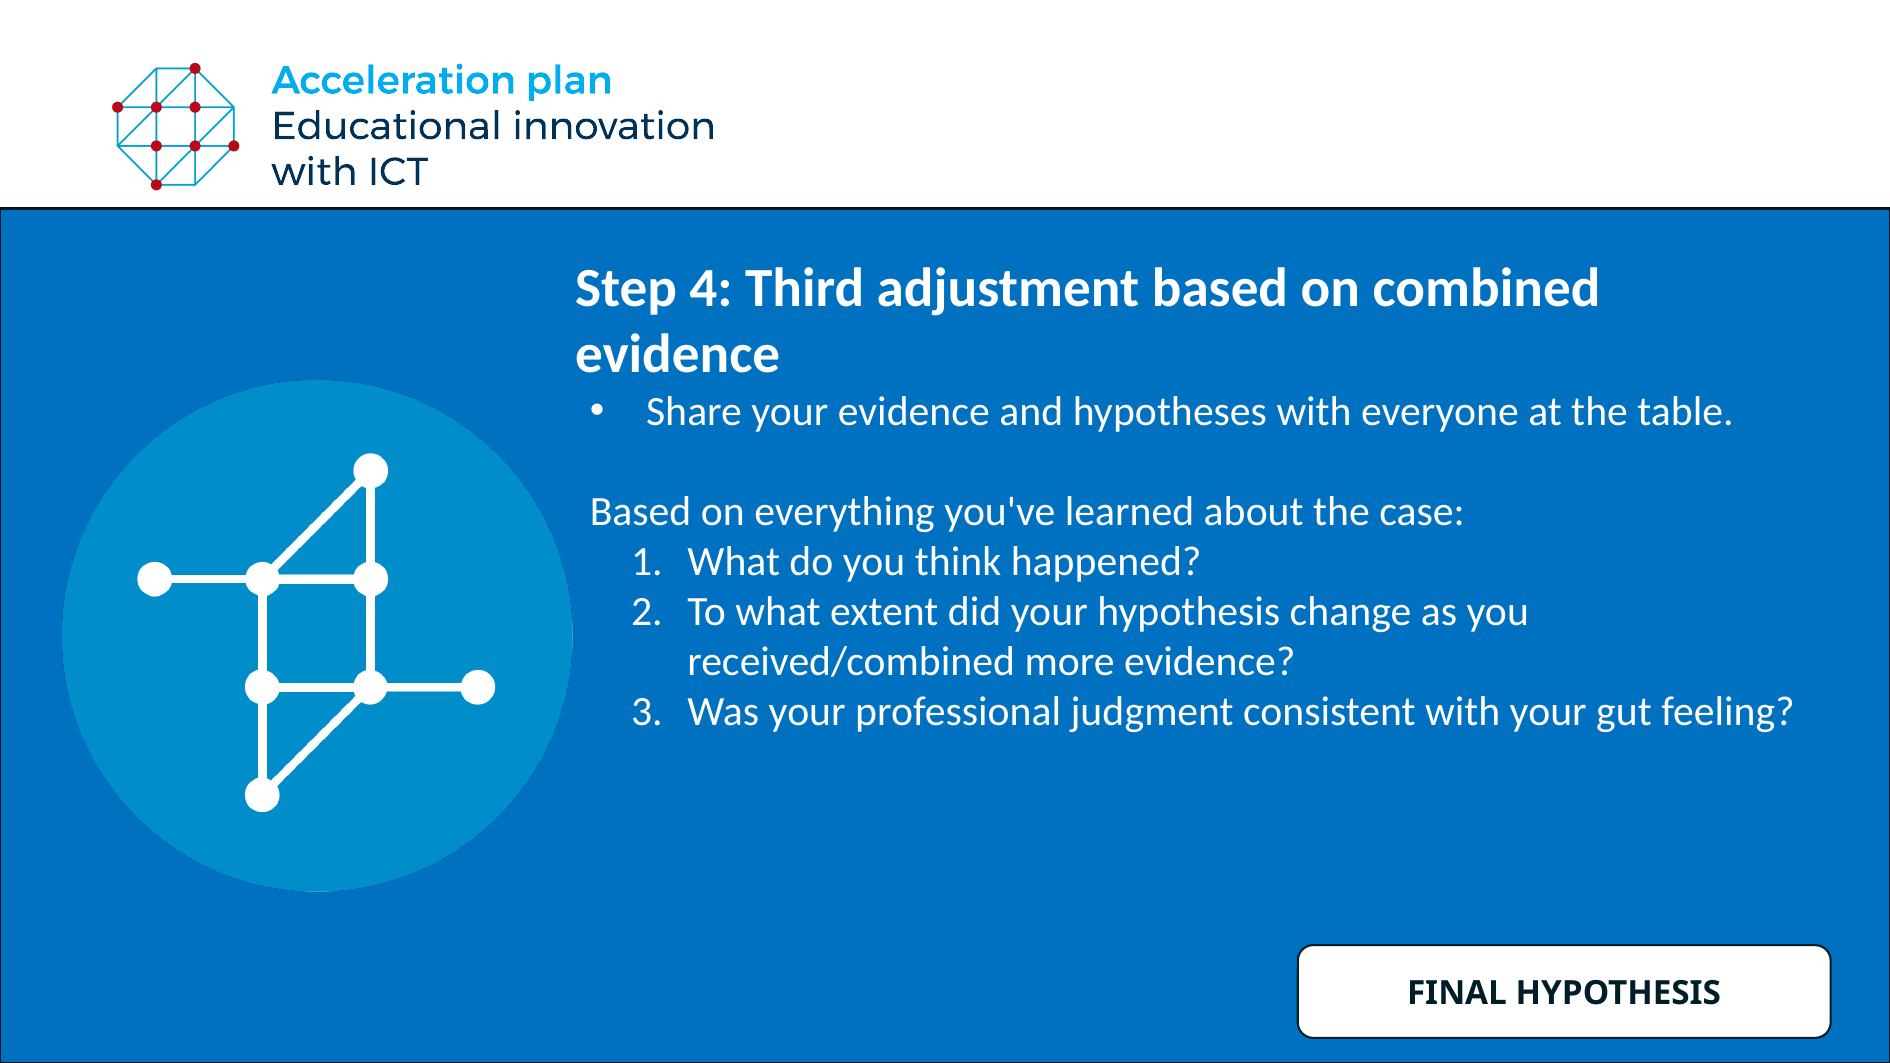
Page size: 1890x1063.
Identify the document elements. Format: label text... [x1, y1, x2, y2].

text_box [0, 207, 1890, 1063]
text_box FINAL HYPOTHESIS [1296, 944, 1832, 1039]
picture [111, 61, 240, 191]
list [59, 377, 575, 894]
text_box Share your evidence and hypotheses with everyone at the table. Based on everything you've learned about the case: What do you think happened? To what extent did your hypothesis change as you received/combined more evidence? Was your professional judgment consistent with your gut feeling? [575, 376, 1831, 742]
picture [268, 0, 717, 188]
title Step 4: Third adjustment based on combined evidence [575, 251, 1773, 313]
